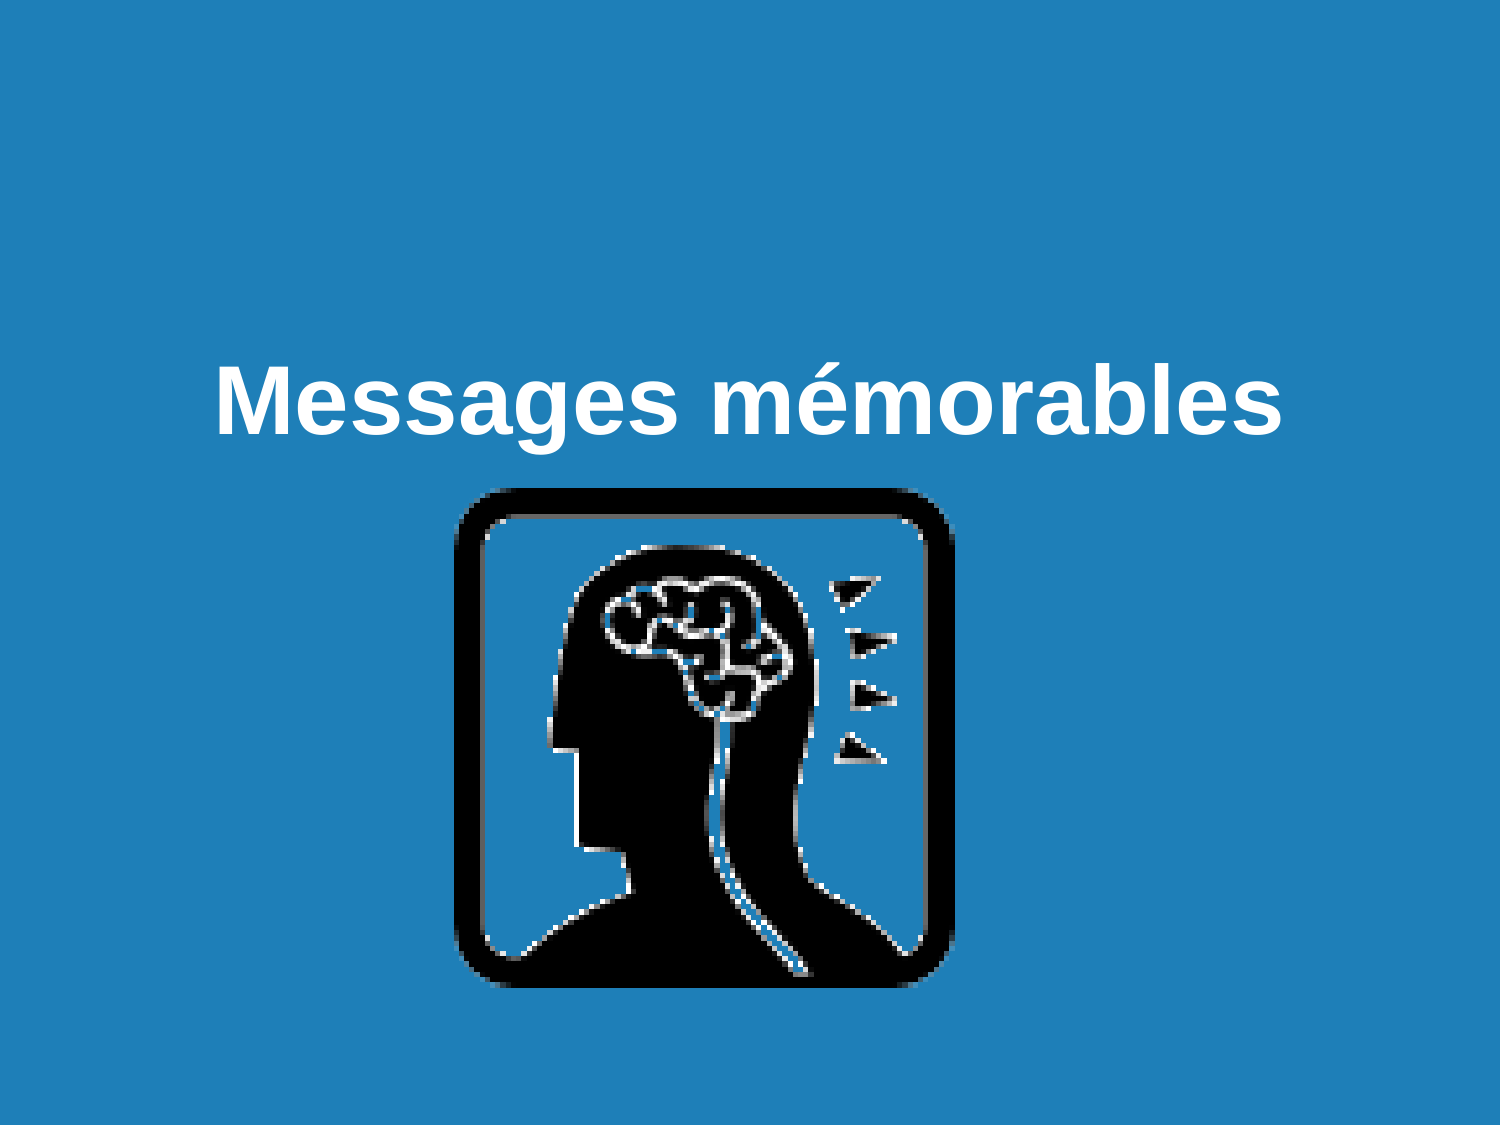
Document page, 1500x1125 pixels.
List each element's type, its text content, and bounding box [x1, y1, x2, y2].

picture [454, 488, 955, 988]
text_box Messages mémorables [0, 328, 1500, 533]
